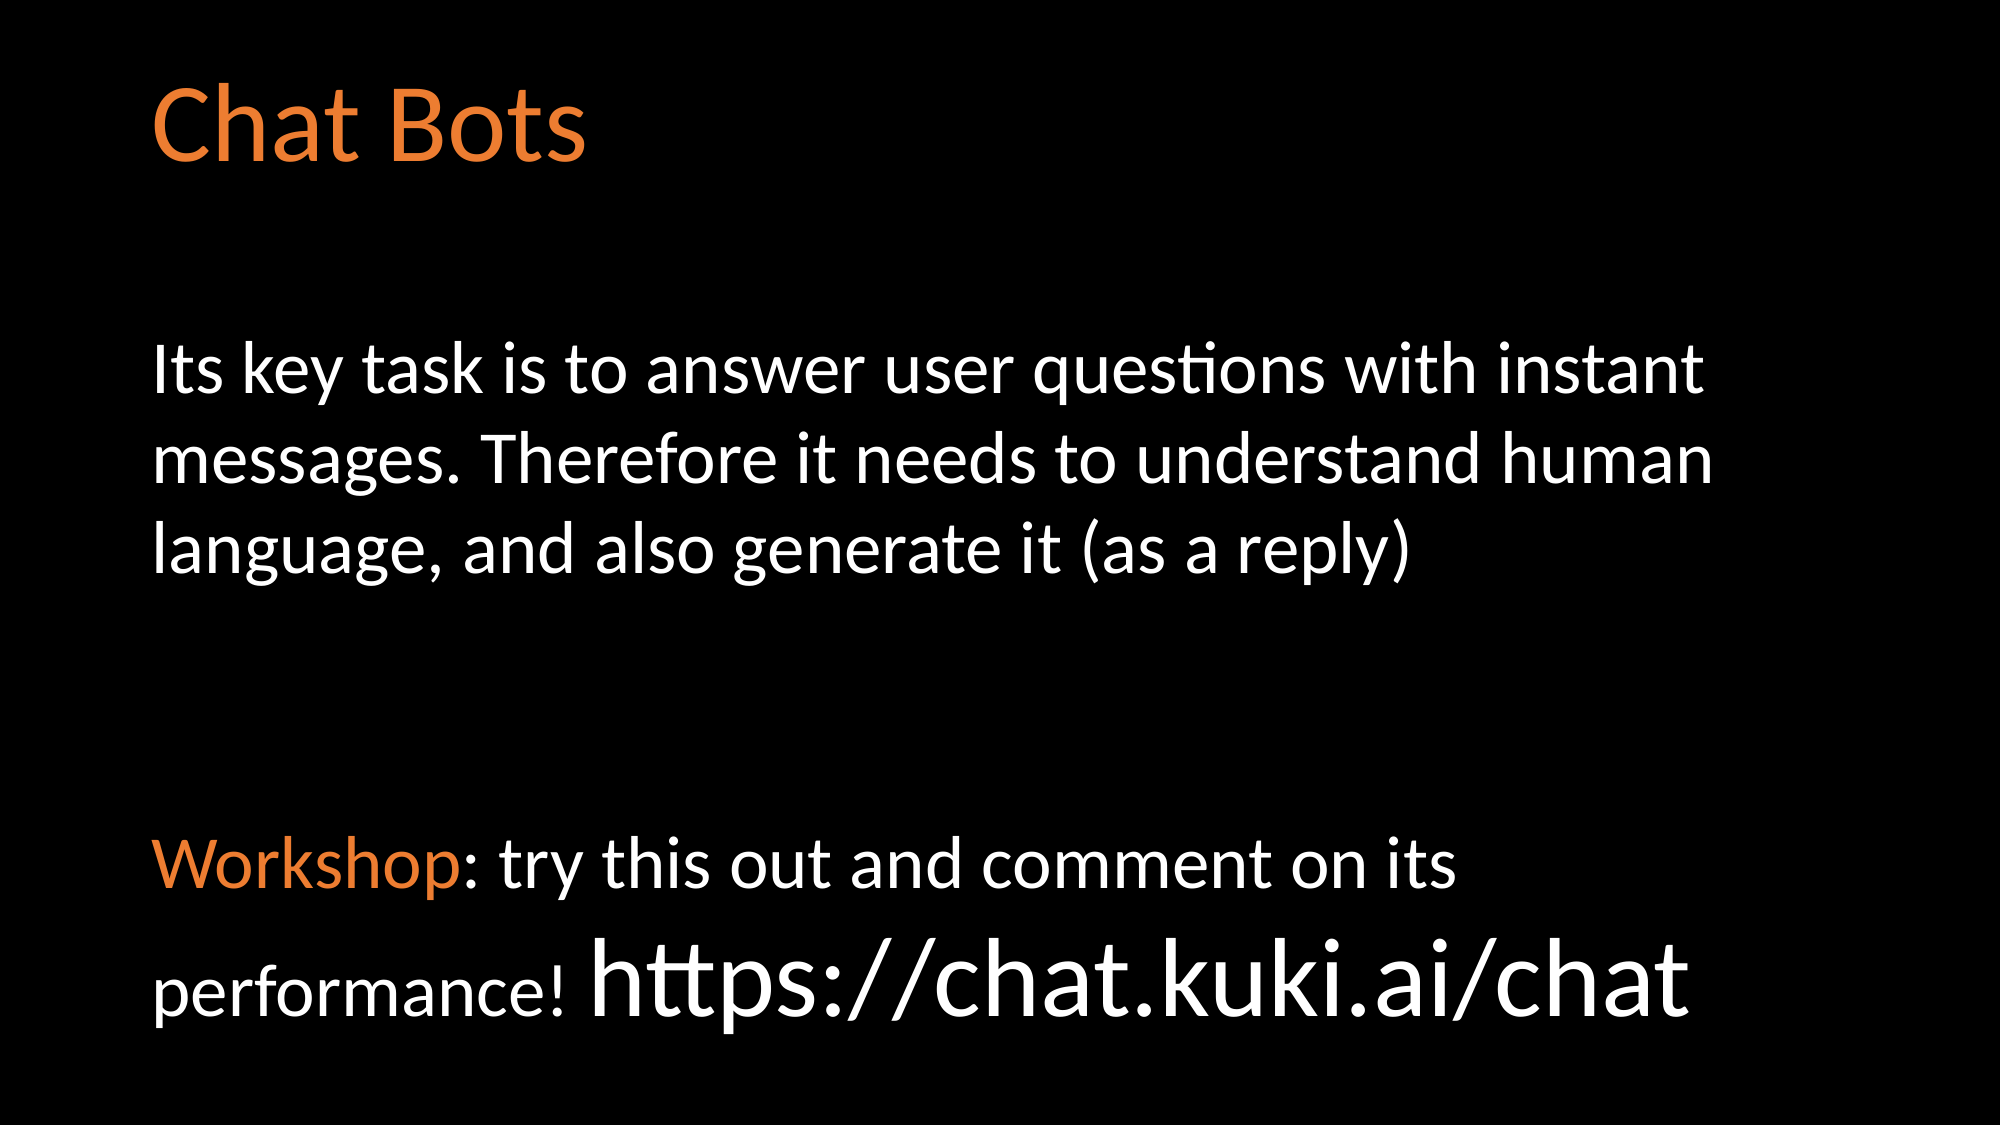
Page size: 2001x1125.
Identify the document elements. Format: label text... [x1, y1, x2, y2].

text_box Chat Bots Its key task is to answer user questions with instant messages. Therefore it needs to understand human language, and also generate it (as a reply) Workshop: try this out and comment on its performance! https://chat.kuki.ai/chat [136, 41, 1904, 1125]
